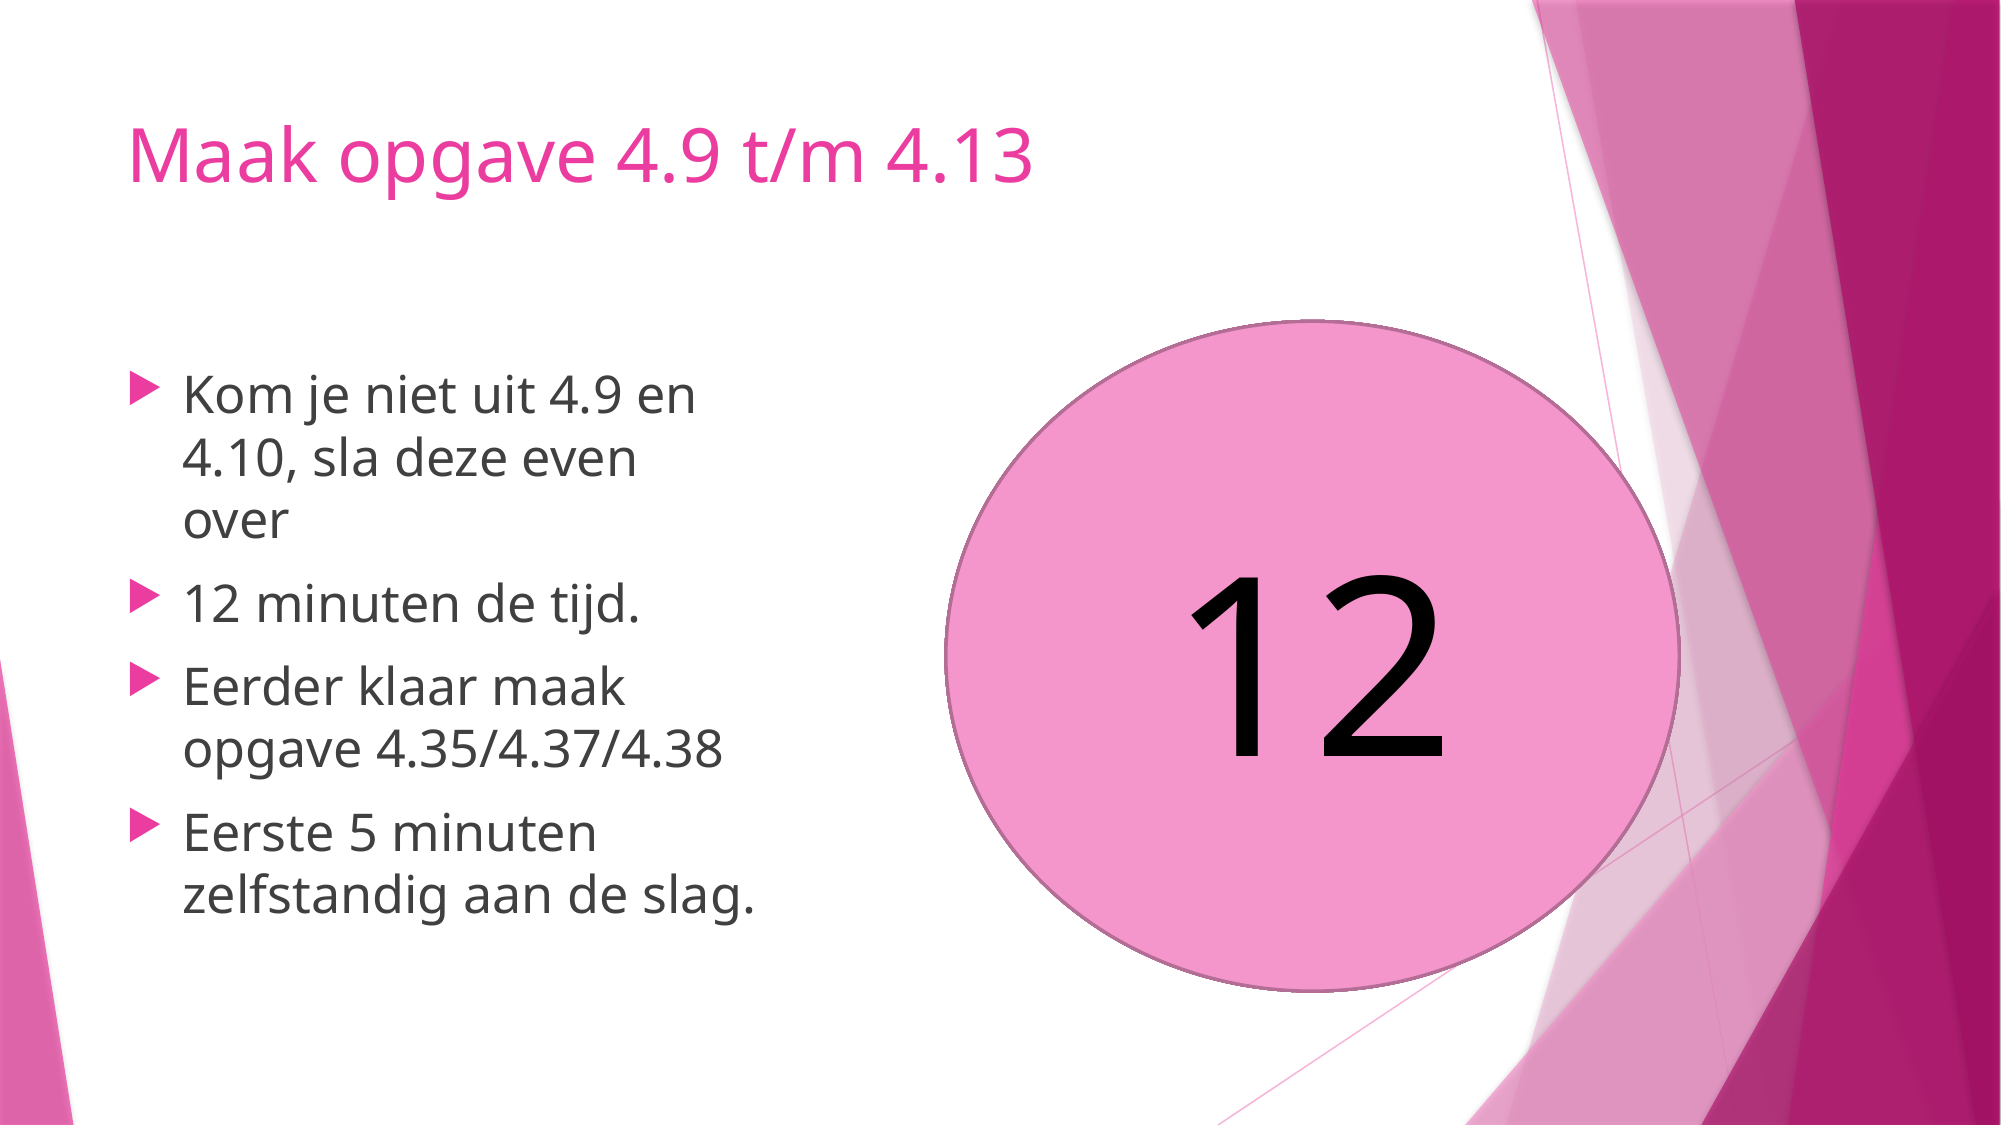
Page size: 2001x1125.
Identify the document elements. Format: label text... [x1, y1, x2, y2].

title Maak opgave 4.9 t/m 4.13 [111, 99, 1522, 317]
text_box 12 [944, 319, 1681, 993]
list Kom je niet uit 4.9 en 4.10, sla deze even over 12 minuten de tijd. Eerder klaar maak opgave 4.35/4.37/4.38 Eerste 5 minuten zelfstandig aan de slag. [111, 354, 774, 992]
